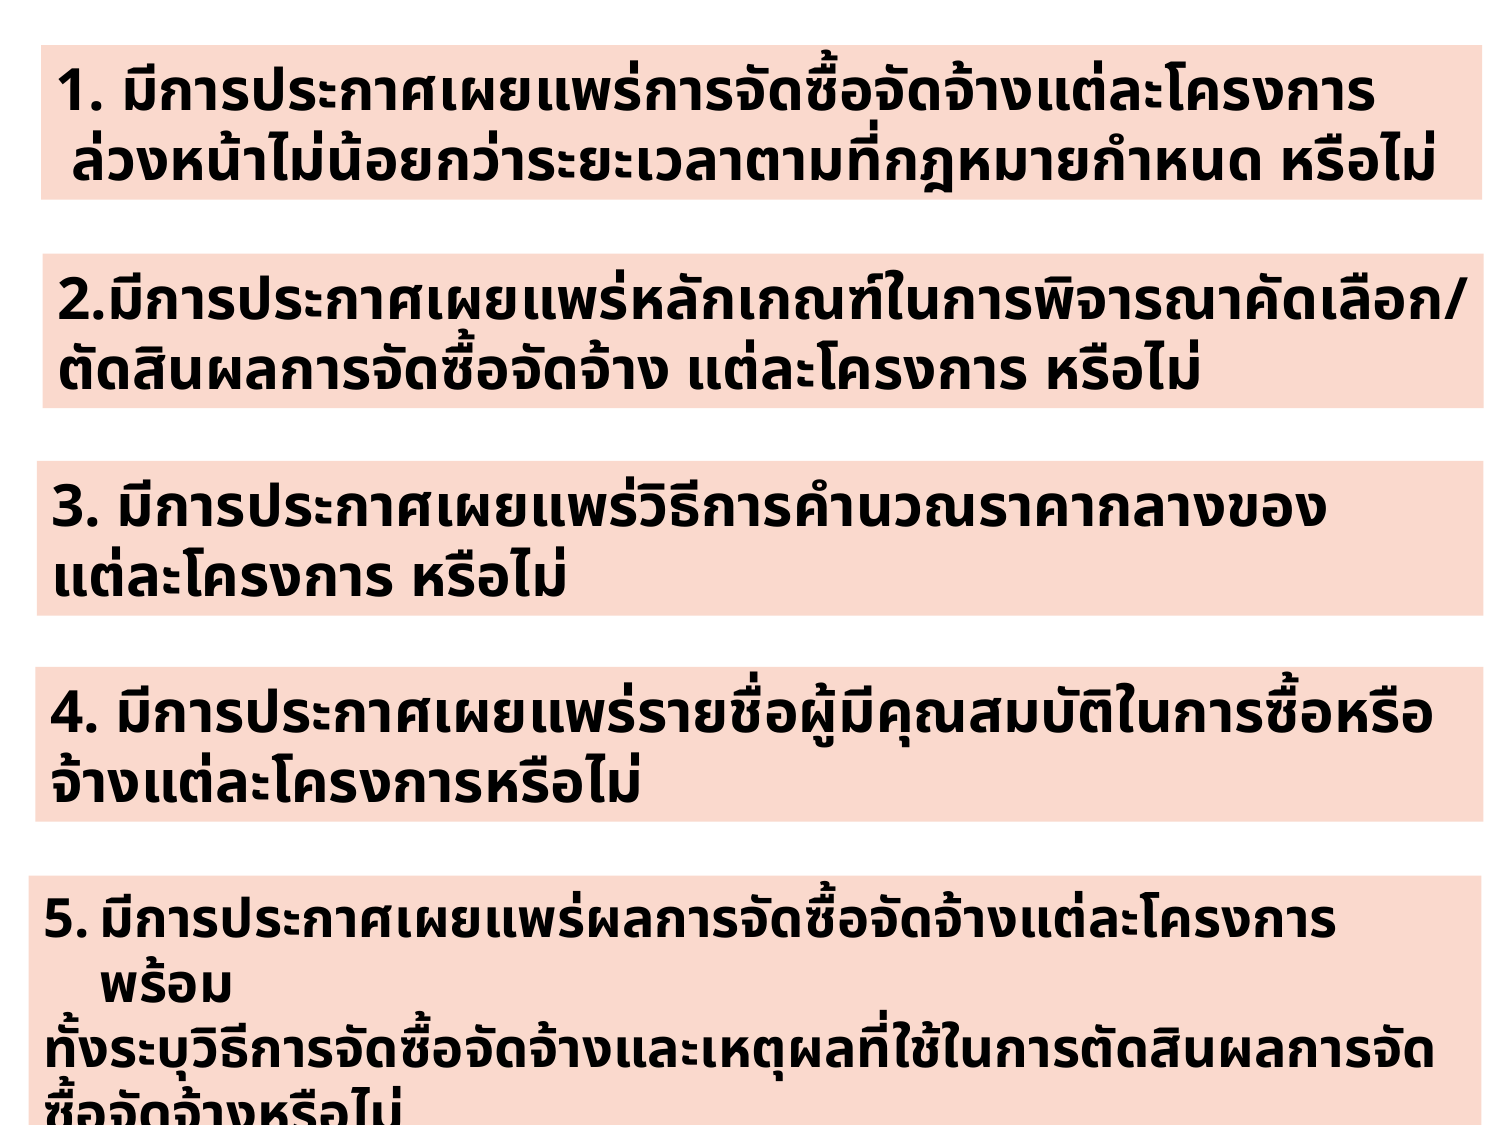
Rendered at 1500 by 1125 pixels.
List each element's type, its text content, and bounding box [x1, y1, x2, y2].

text_box มีการประกาศเผยแพร่ผลการจัดซื้อจัดจ้างแต่ละโครงการ พร้อม ทั้งระบุวิธีการจัดซื้อจัดจ้างและเหตุผลที่ใช้ในการตัดสินผลการจัดซื้อจัดจ้างหรือไม่ [28, 875, 1482, 1125]
text_box 3. มีการประกาศเผยแพร่วิธีการคำนวณราคากลางของ แต่ละโครงการ หรือไม่ [36, 460, 1484, 616]
text_box 1. มีการประกาศเผยแพร่การจัดซื้อจัดจ้างแต่ละโครงการ ล่วงหน้าไม่น้อยกว่าระยะเวลาตามที่กฎหมายกำหนด หรือไม่ [41, 45, 1483, 200]
text_box 2.มีการประกาศเผยแพร่หลักเกณฑ์ในการพิจารณาคัดเลือก/ ตัดสินผลการจัดซื้อจัดจ้าง แต่ละโครงการ หรือไม่ [42, 253, 1484, 409]
text_box 4. มีการประกาศเผยแพร่รายชื่อผู้มีคุณสมบัติในการซื้อหรือ จ้างแต่ละโครงการหรือไม่ [35, 666, 1484, 822]
